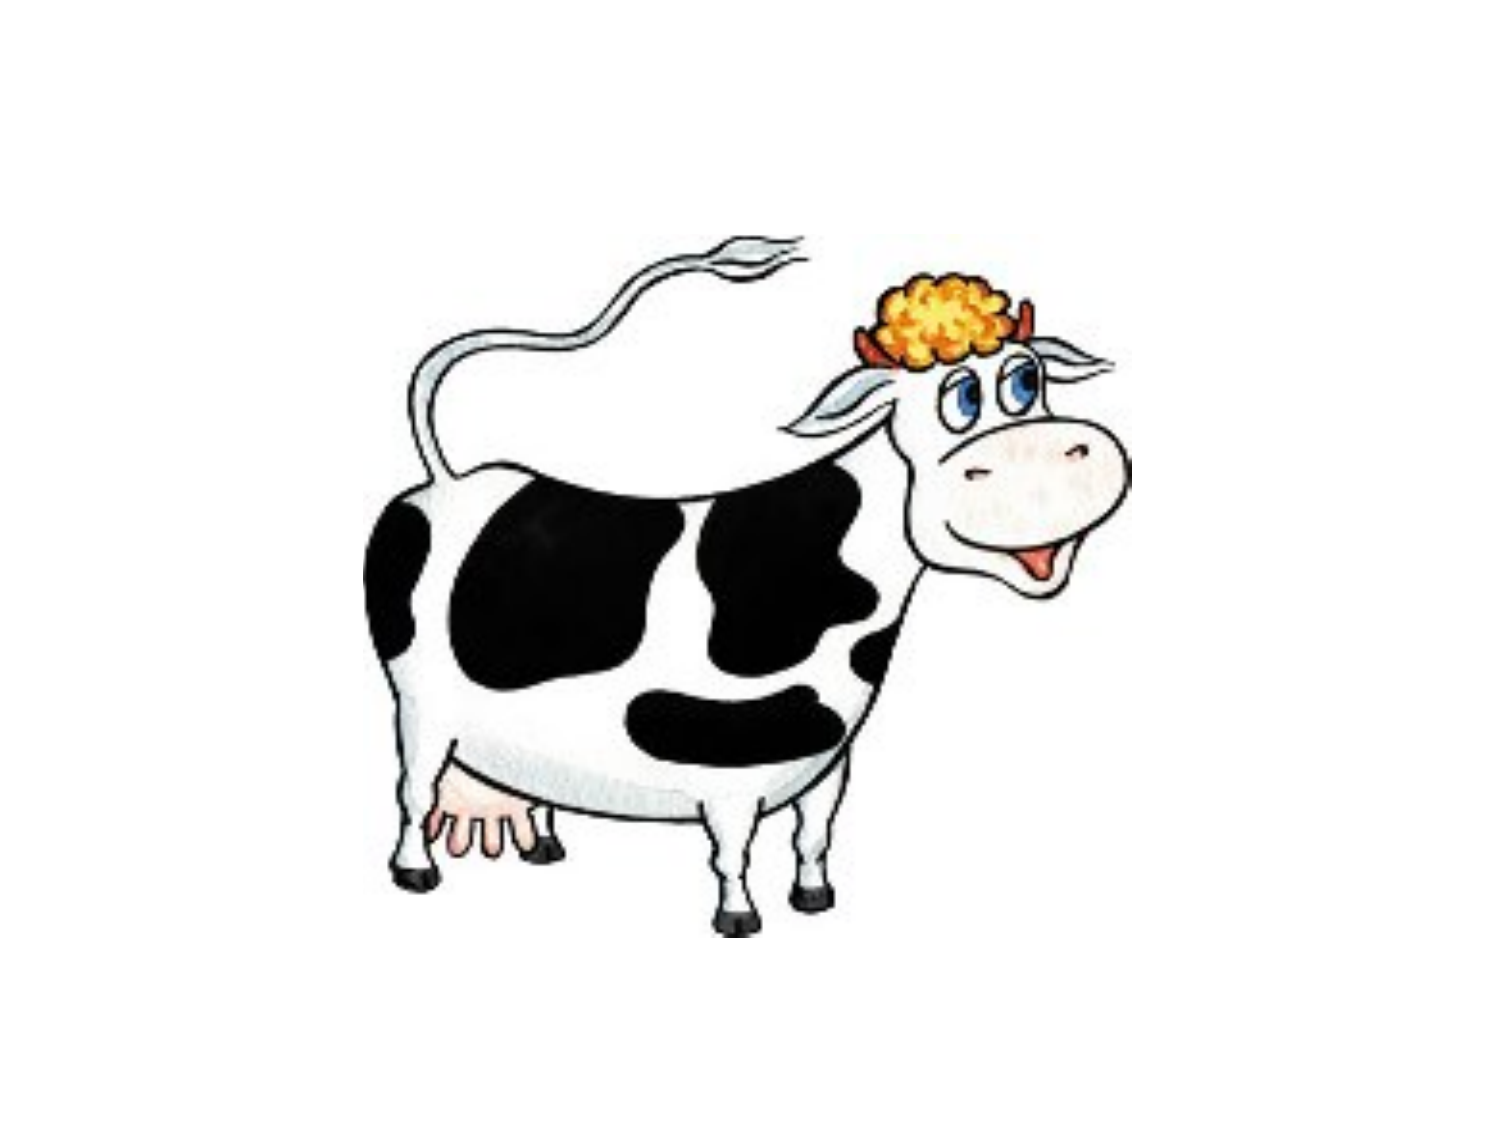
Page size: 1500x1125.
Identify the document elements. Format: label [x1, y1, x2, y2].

list [363, 234, 1132, 938]
